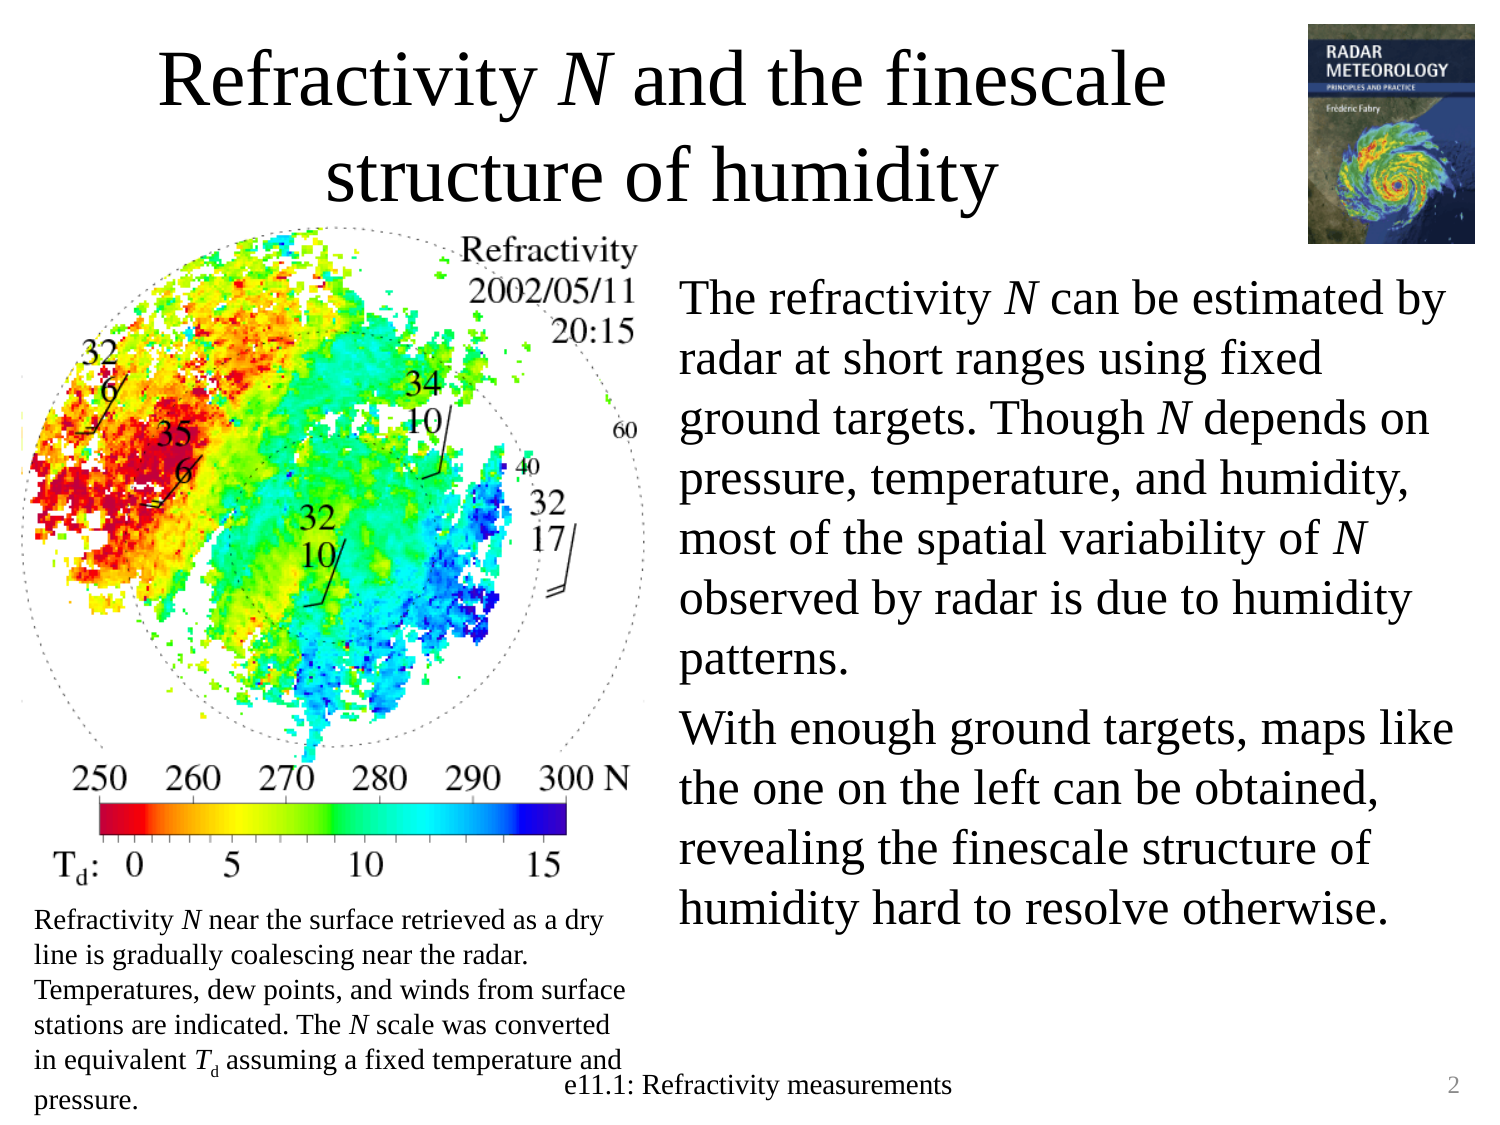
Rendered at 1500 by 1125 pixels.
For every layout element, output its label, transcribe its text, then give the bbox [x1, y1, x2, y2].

text_box The refractivity N can be estimated by radar at short ranges using fixed ground targets. Though N depends on pressure, temperature, and humidity, most of the spatial variability of N observed by radar is due to humidity patterns. With enough ground targets, maps like the one on the left can be obtained, revealing the finescale structure of humidity hard to resolve otherwise. [663, 256, 1492, 1002]
picture [18, 224, 647, 888]
footer e11.1: Refractivity measurements [166, 1053, 1350, 1113]
picture [1308, 24, 1475, 244]
text_box Refractivity N near the surface retrieved as a dry line is gradually coalescing near the radar. Temperatures, dew points, and winds from surface stations are indicated. The N scale was converted in equivalent Td assuming a fixed temperature and pressure. [19, 895, 647, 1111]
slide_number 2 [1371, 1053, 1475, 1113]
title Refractivity N and the finescale structure of humidity [19, 18, 1308, 225]
